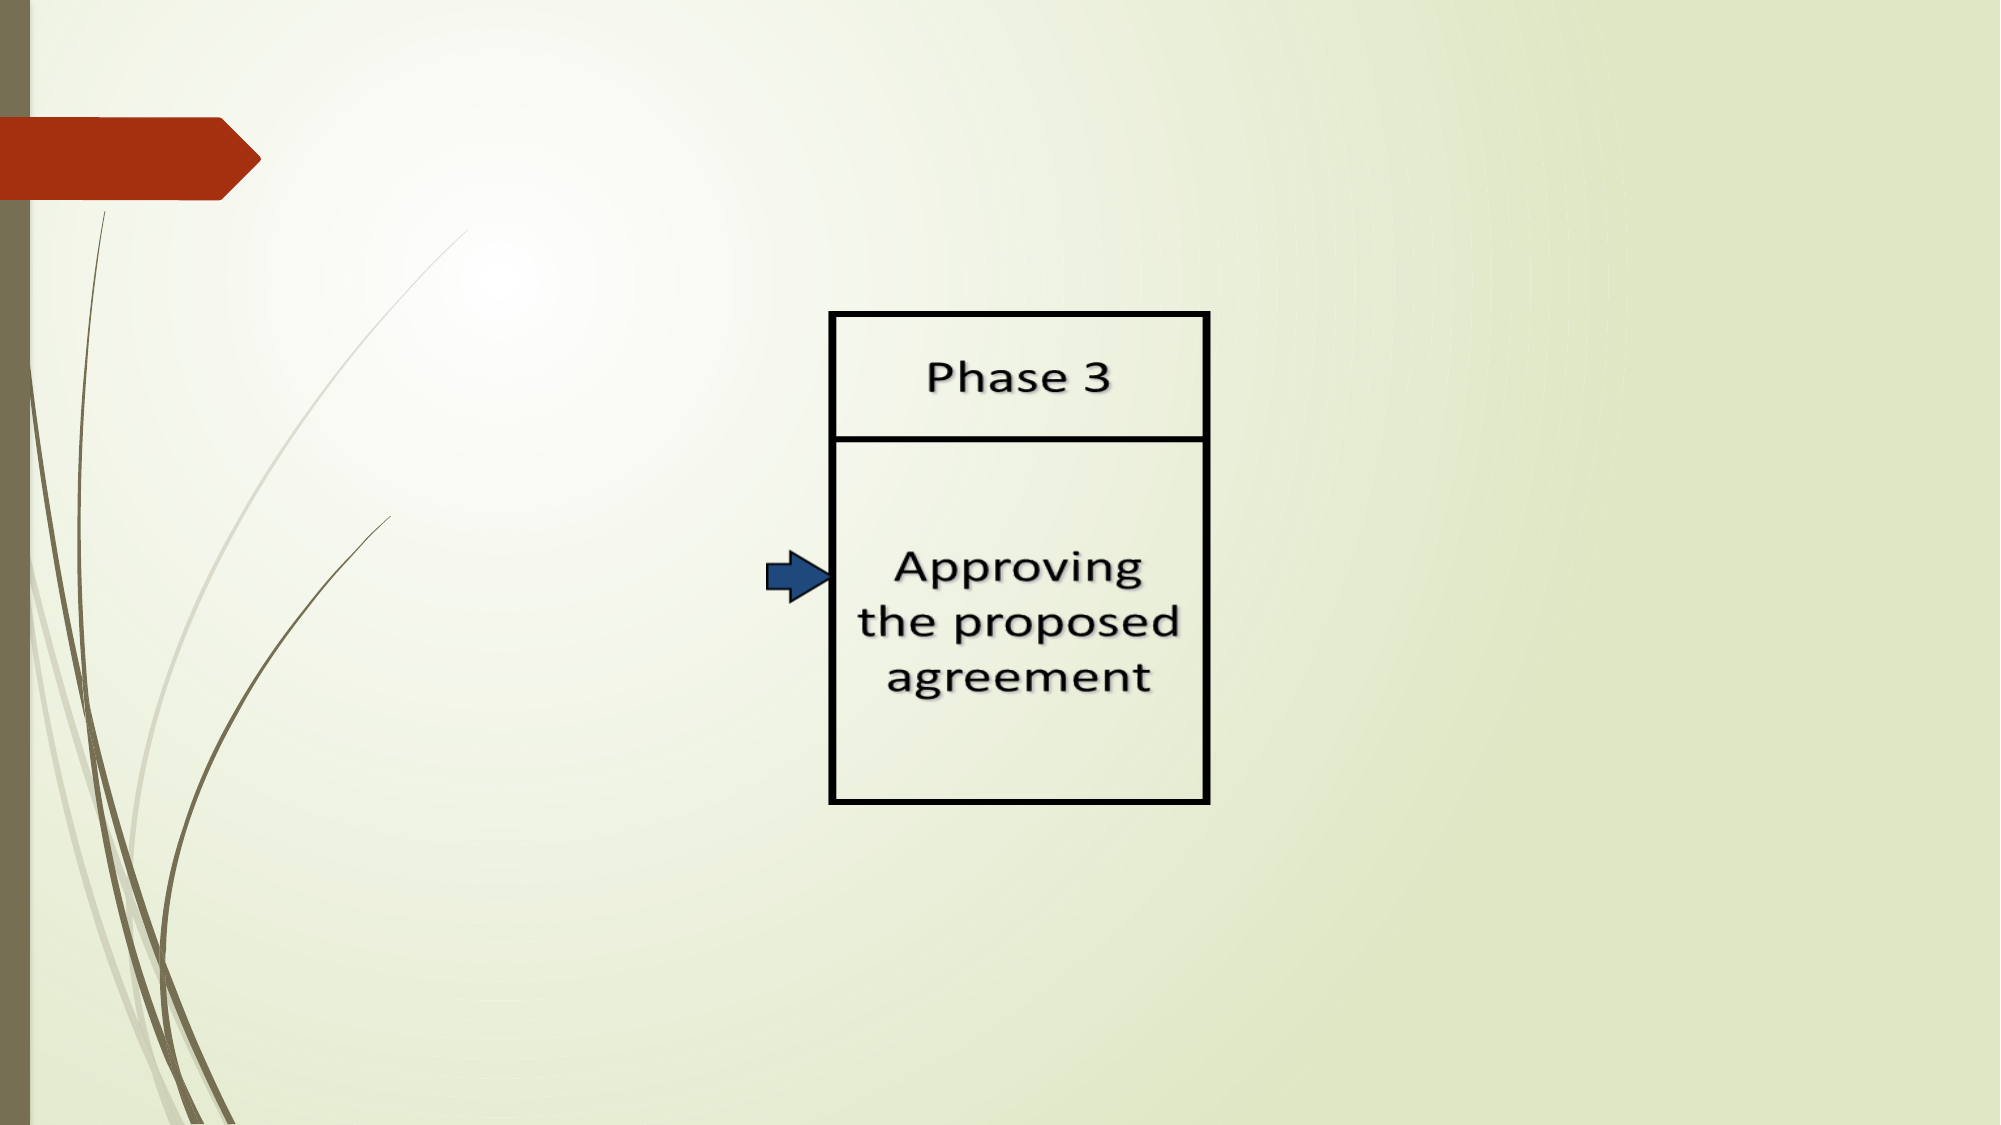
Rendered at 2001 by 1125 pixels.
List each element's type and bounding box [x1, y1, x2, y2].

list [766, 311, 1238, 806]
